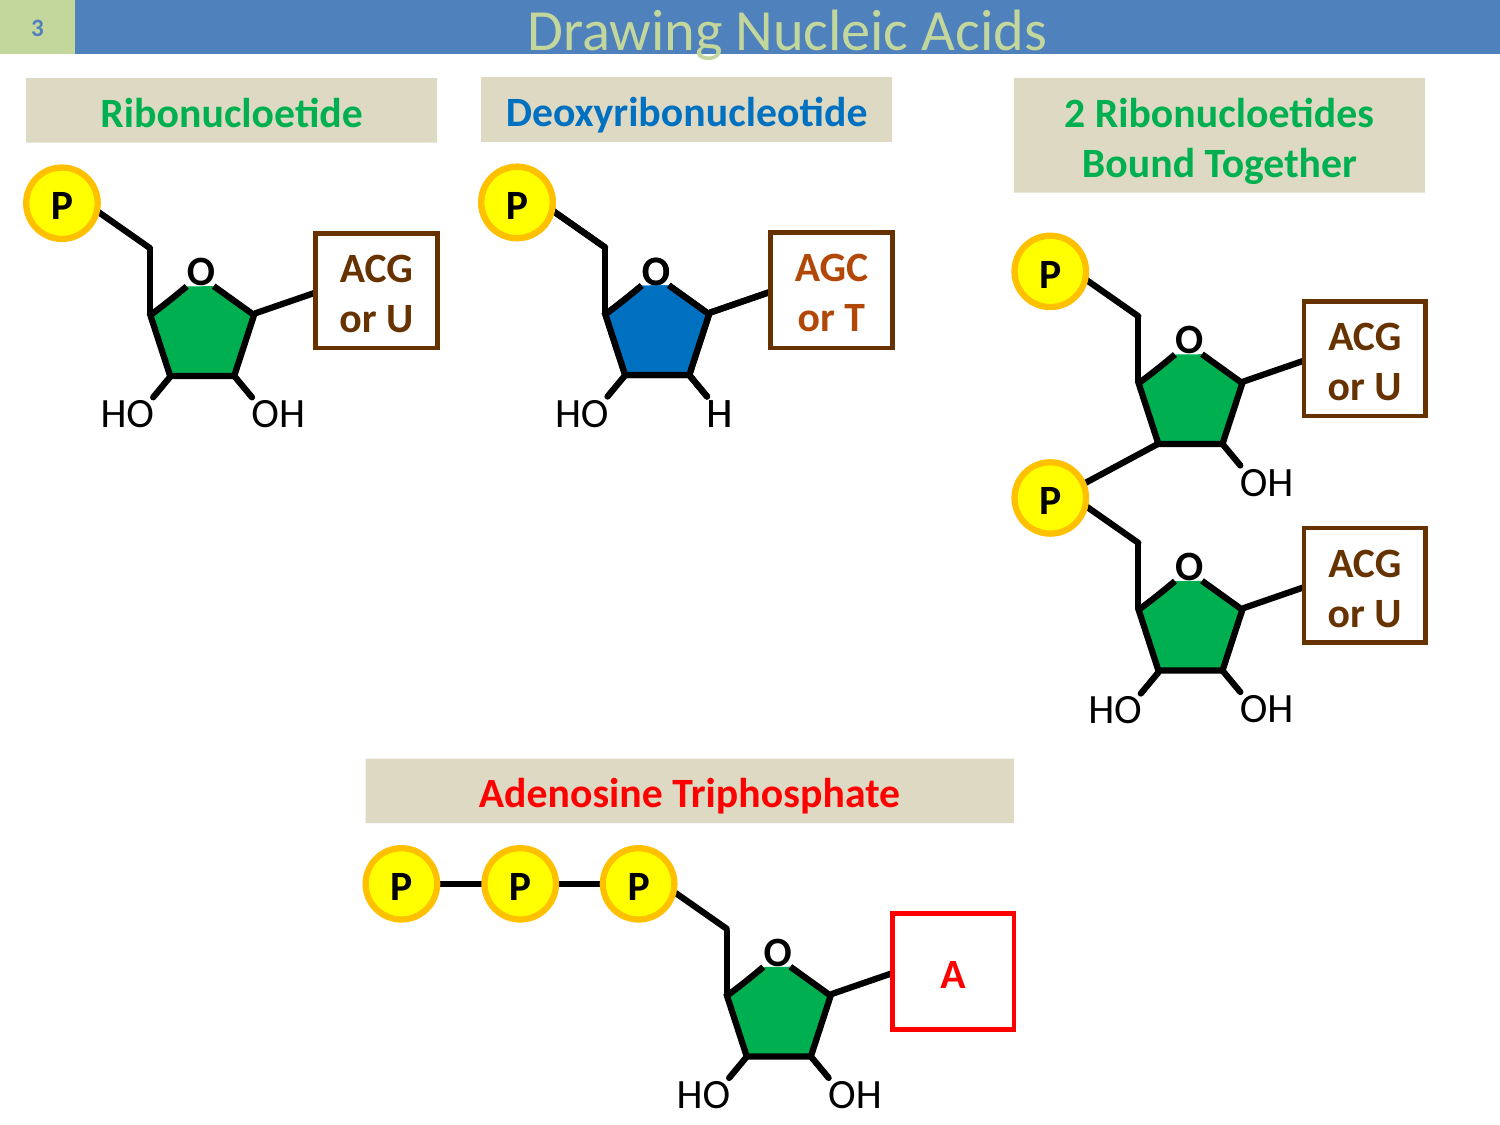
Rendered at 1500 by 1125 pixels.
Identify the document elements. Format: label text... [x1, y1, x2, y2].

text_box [25, 77, 1426, 445]
title Drawing Nucleic Acids [75, 0, 1500, 54]
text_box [1014, 235, 1426, 741]
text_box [365, 758, 1015, 1125]
